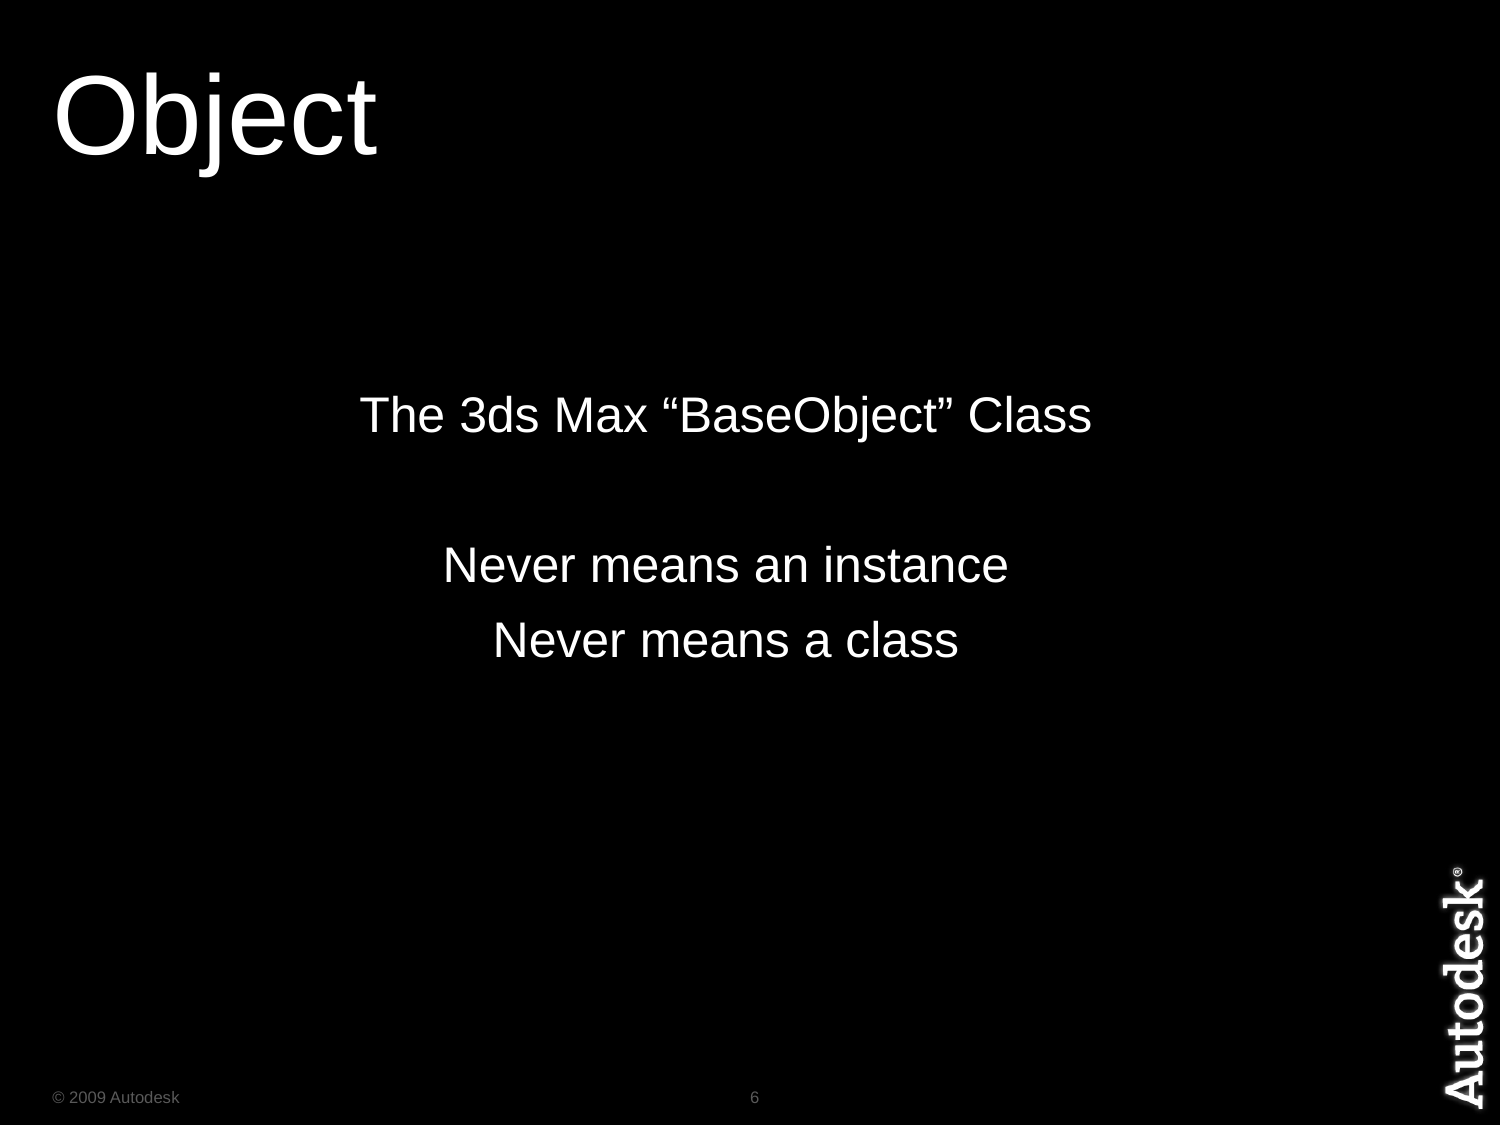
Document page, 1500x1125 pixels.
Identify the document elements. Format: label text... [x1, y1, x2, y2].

list The 3ds Max “BaseObject” Class Never means an instance Never means a class [52, 231, 1401, 1073]
picture [1402, 0, 1500, 1125]
title Object [52, 22, 1401, 211]
